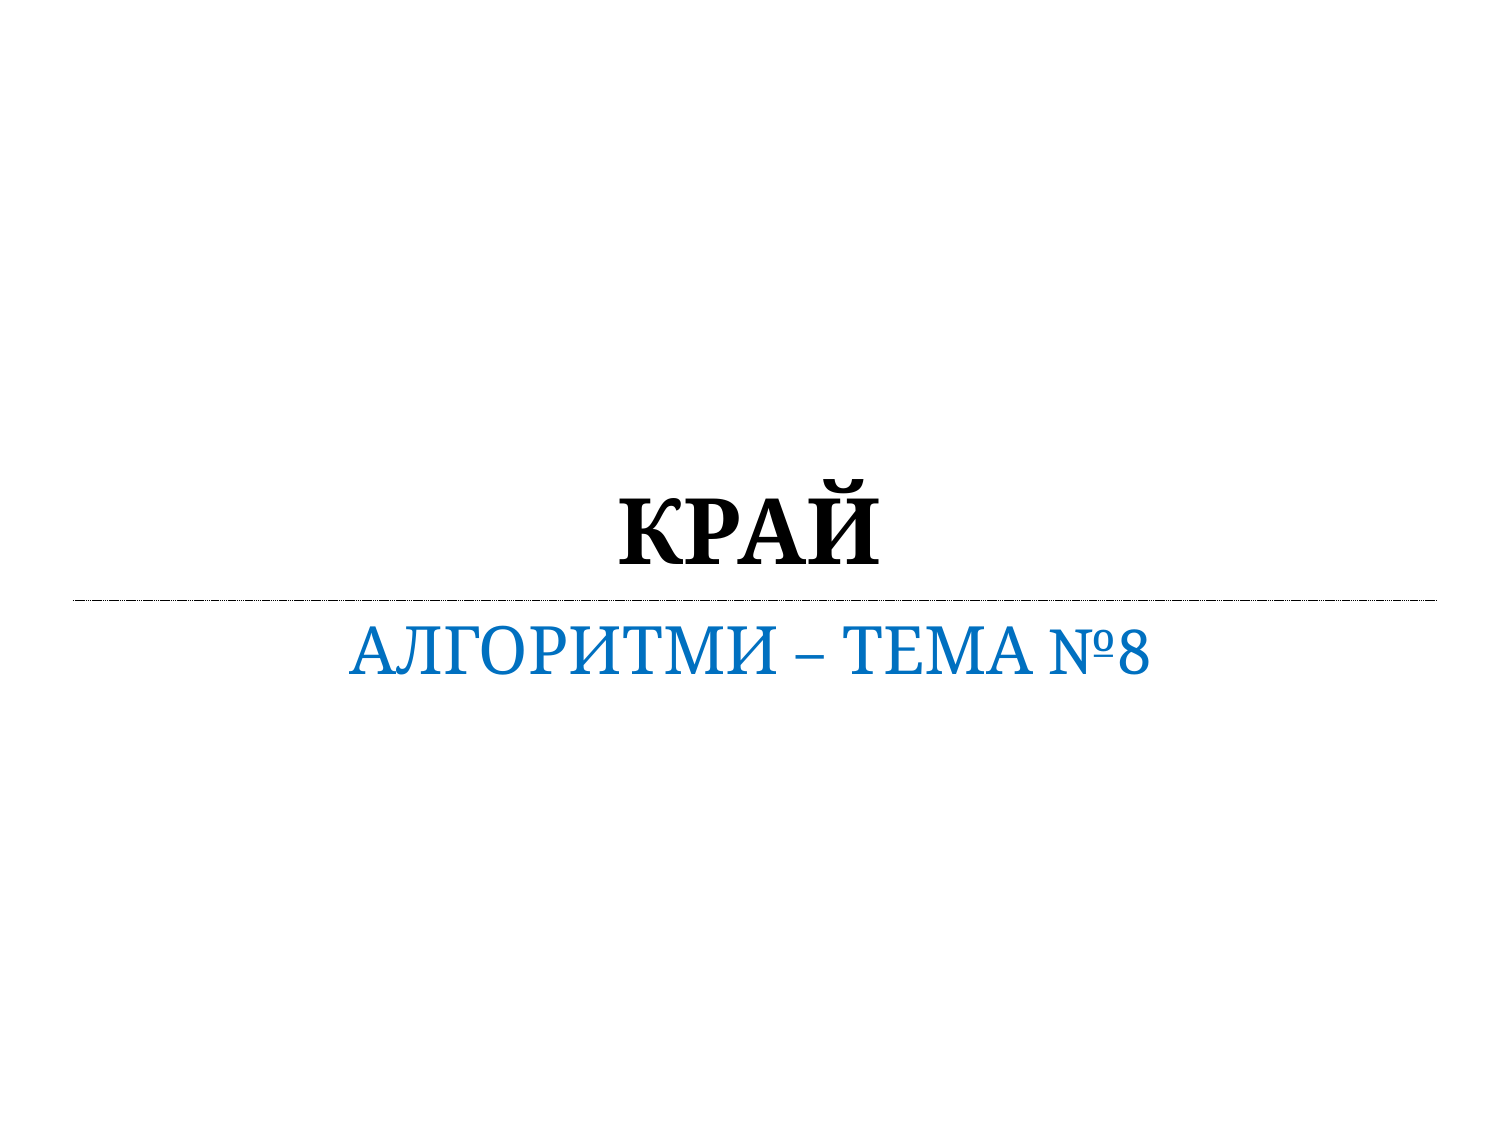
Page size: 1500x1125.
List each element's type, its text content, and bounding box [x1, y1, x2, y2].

subtitle Алгоритми – тема №8 [0, 597, 1500, 716]
title Край [0, 346, 1500, 594]
